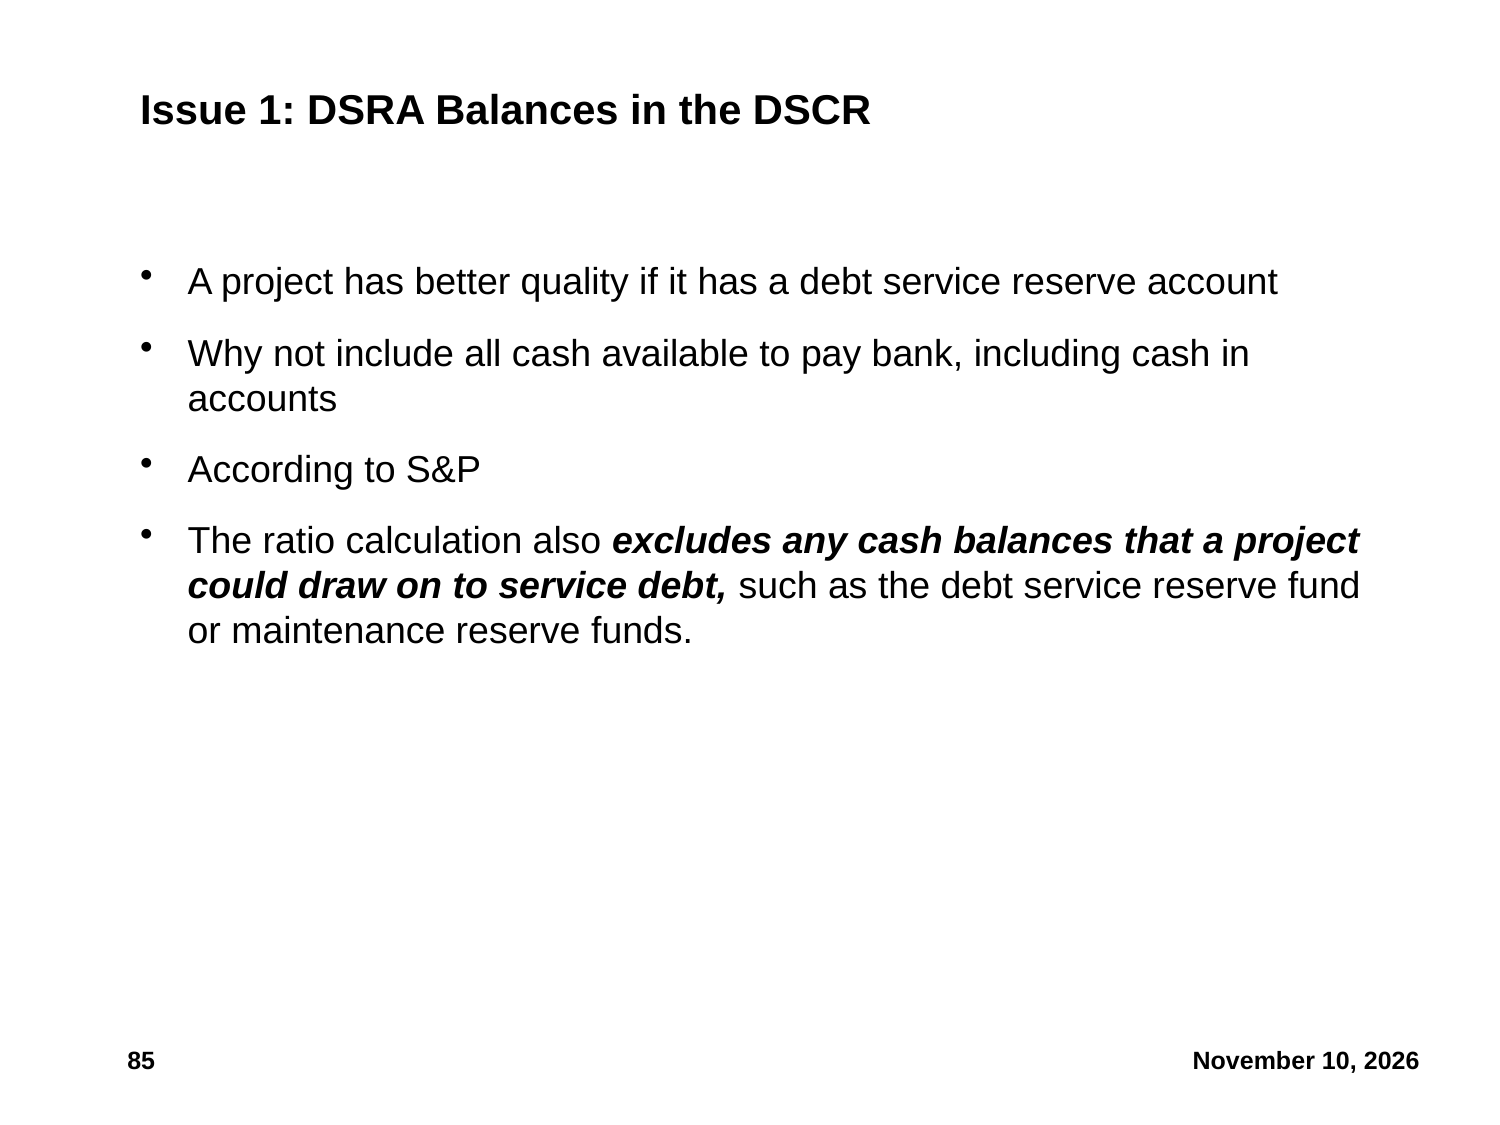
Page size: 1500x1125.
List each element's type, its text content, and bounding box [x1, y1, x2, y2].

title Issue 1: DSRA Balances in the DSCR [124, 74, 1376, 226]
list A project has better quality if it has a debt service reserve account Why not include all cash available to pay bank, including cash in accounts According to S&P The ratio calculation also excludes any cash balances that a project could draw on to service debt, such as the debt service reserve fund or maintenance reserve funds. [124, 249, 1413, 1001]
